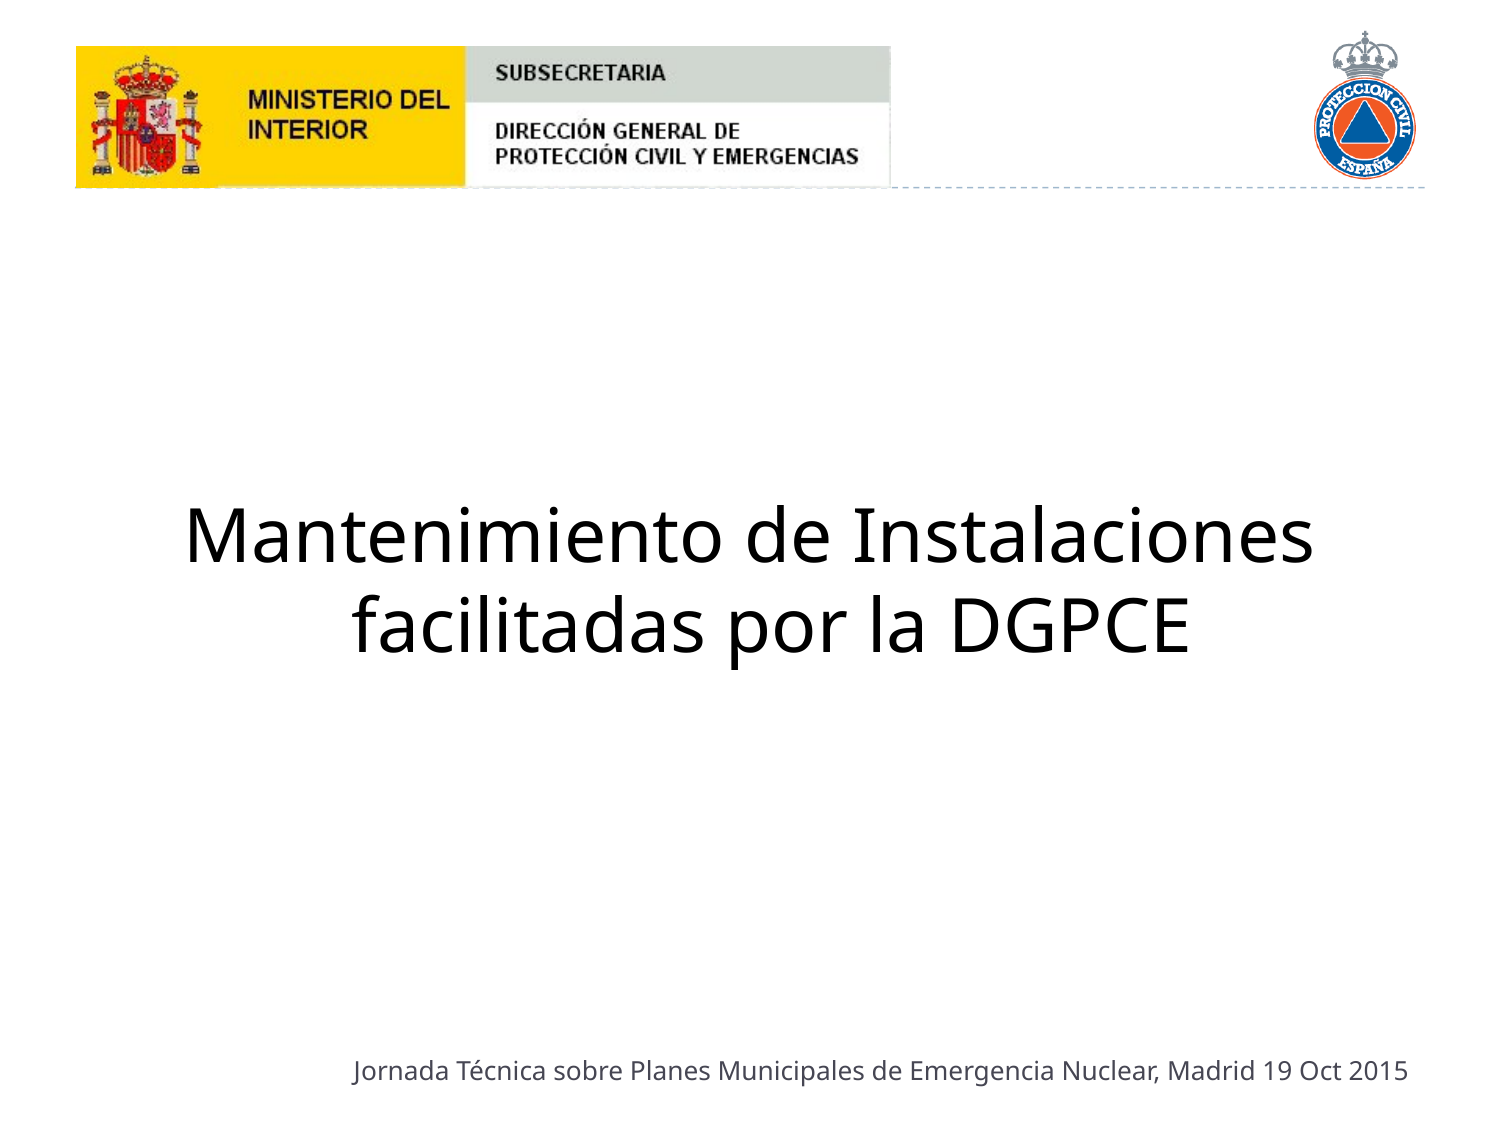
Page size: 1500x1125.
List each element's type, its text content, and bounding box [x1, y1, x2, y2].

picture [1302, 25, 1424, 185]
list Mantenimiento de Instalaciones facilitadas por la DGPCE [74, 479, 1426, 681]
picture [76, 46, 891, 188]
